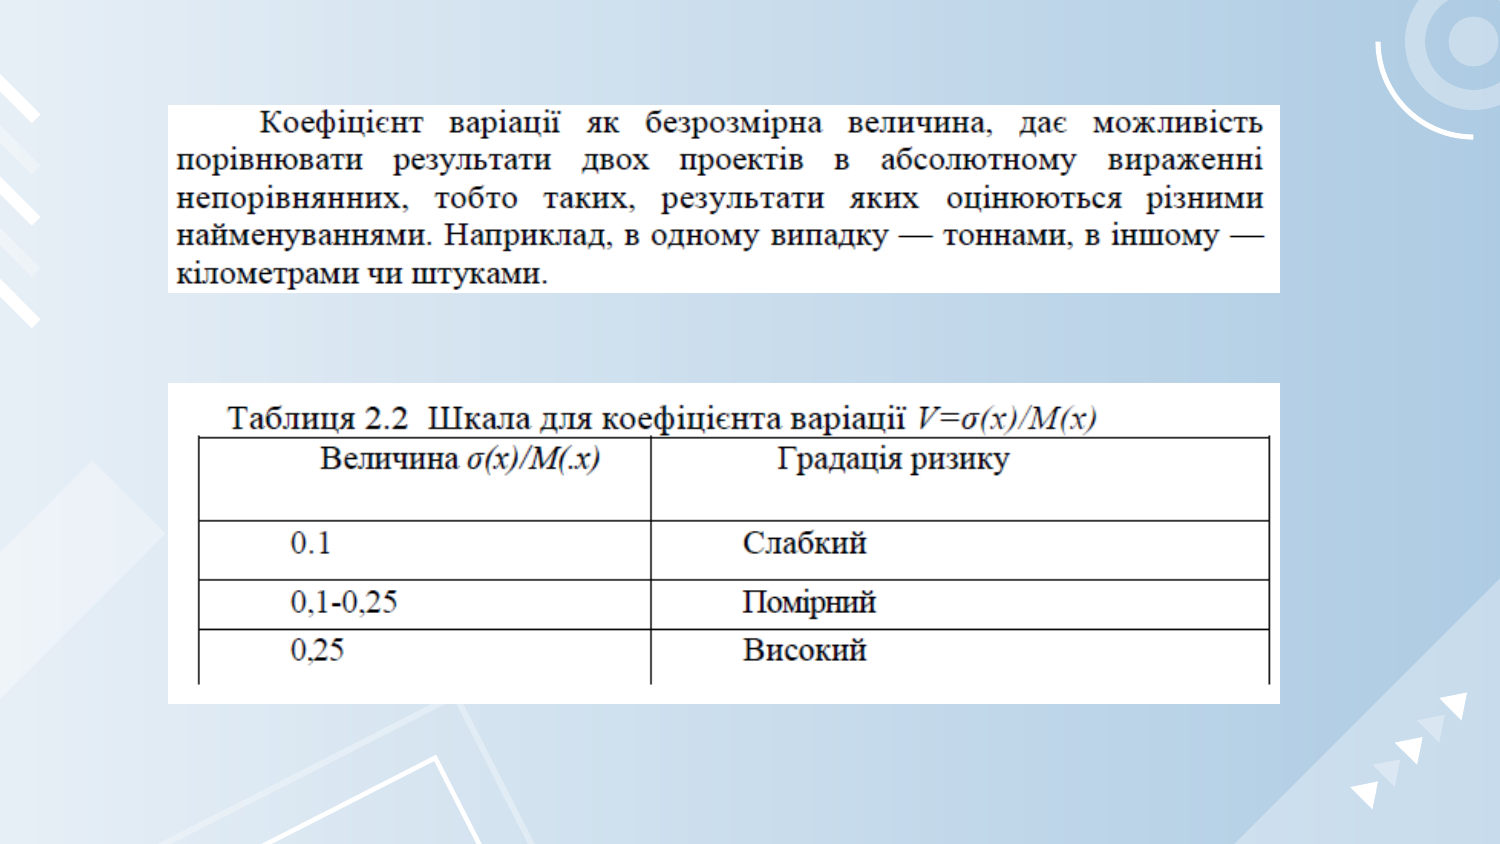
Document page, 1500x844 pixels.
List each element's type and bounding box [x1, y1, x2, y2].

picture [168, 382, 1280, 705]
picture [168, 105, 1280, 293]
